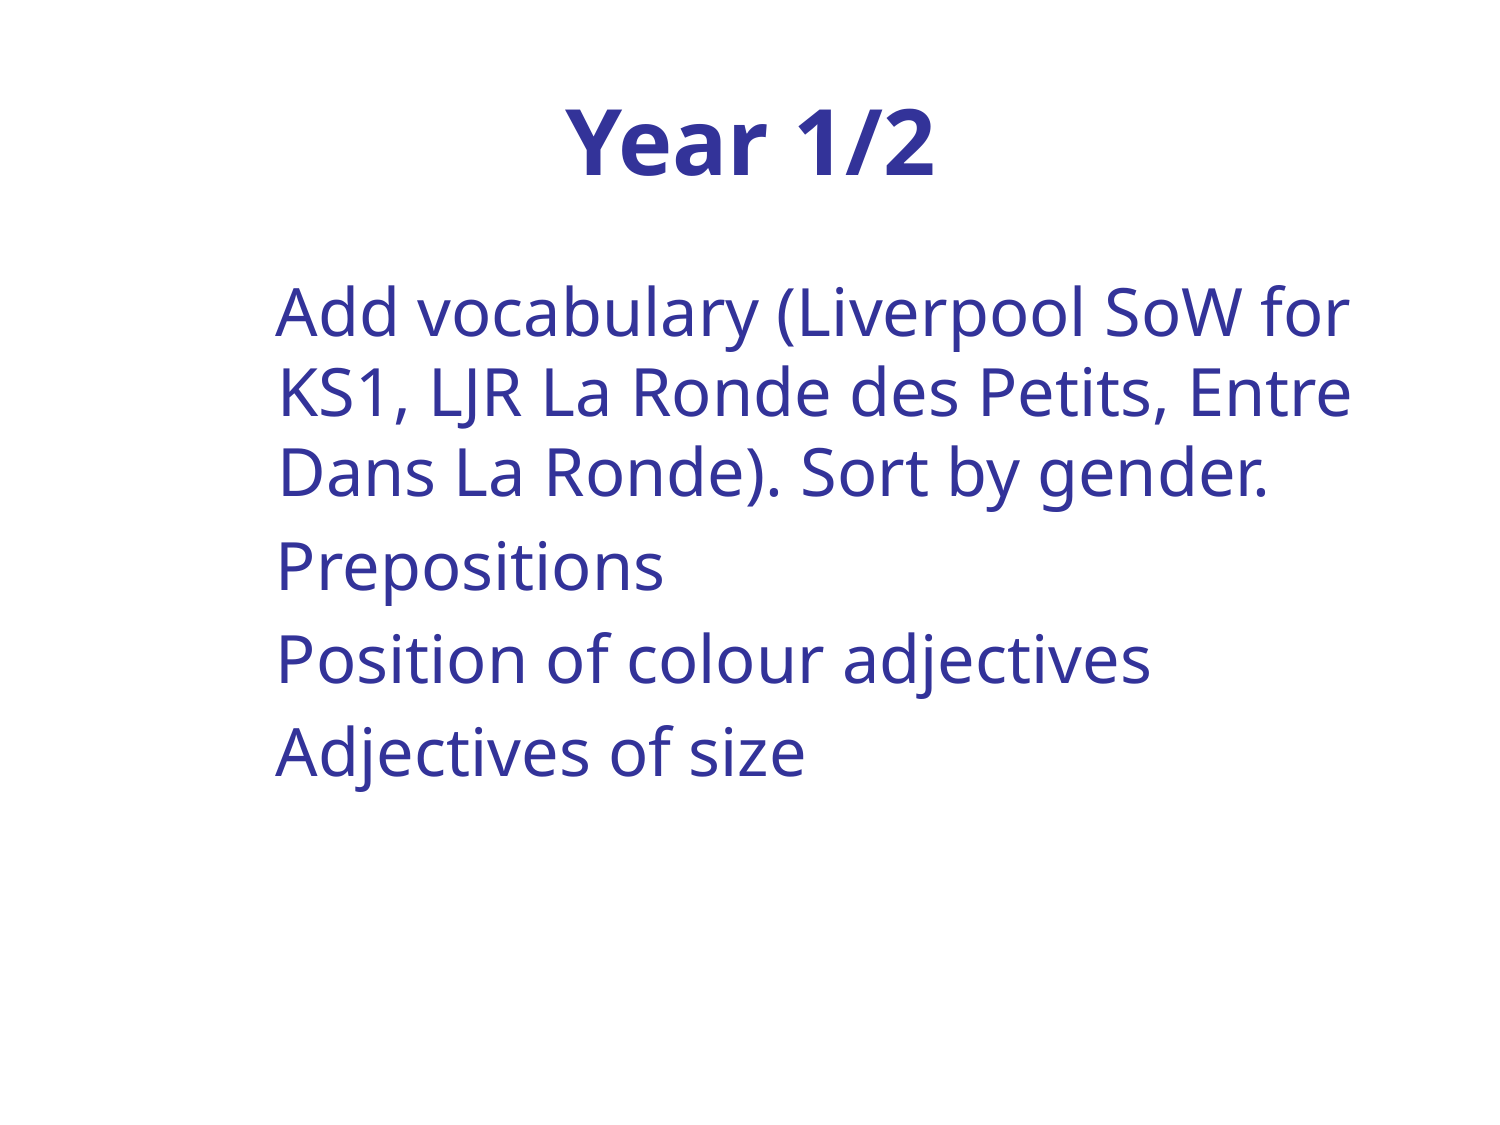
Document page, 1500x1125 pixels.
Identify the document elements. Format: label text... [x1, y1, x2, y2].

list Add vocabulary (Liverpool SoW for KS1, LJR La Ronde des Petits, Entre Dans La Ronde). Sort by gender. Prepositions Position of colour adjectives Adjectives of size [74, 262, 1426, 1006]
title Year 1/2 [76, 44, 1426, 233]
